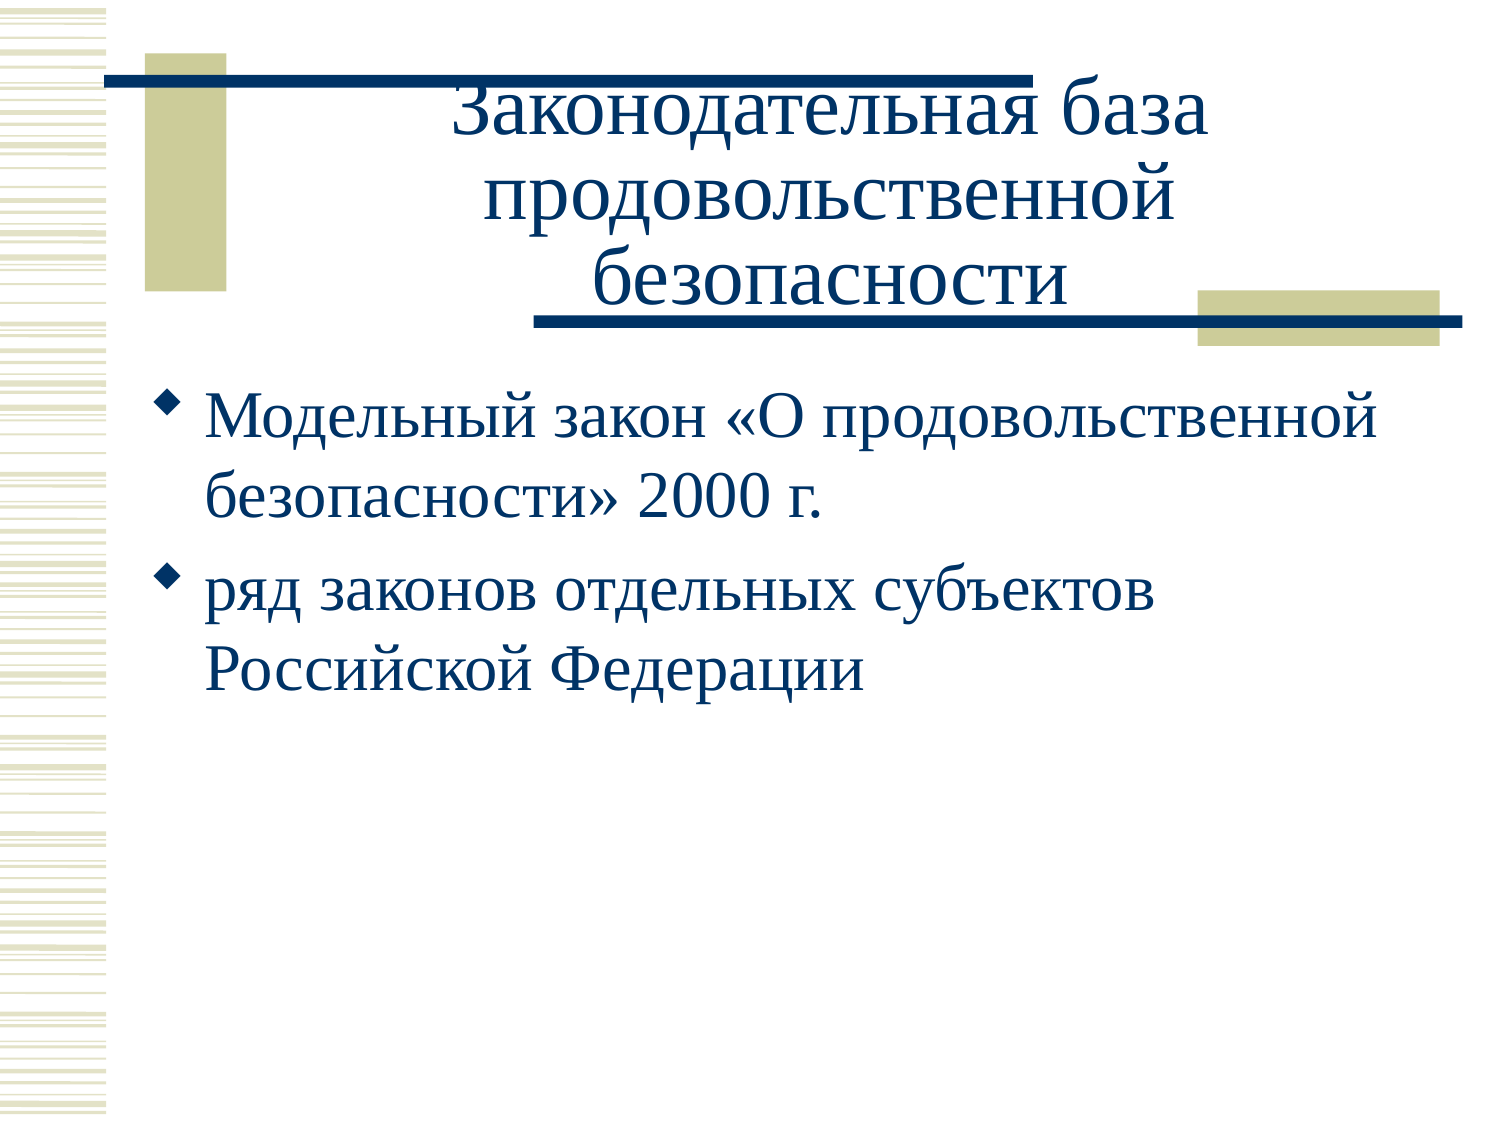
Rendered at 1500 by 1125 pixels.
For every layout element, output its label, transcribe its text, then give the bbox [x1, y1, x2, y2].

list Модельный закон «О продовольственной безопасности» 2000 г. ряд законов отдельных субъектов Российской Федерации [132, 363, 1439, 1000]
title Законодательная база продовольственной безопасности [225, 99, 1436, 288]
